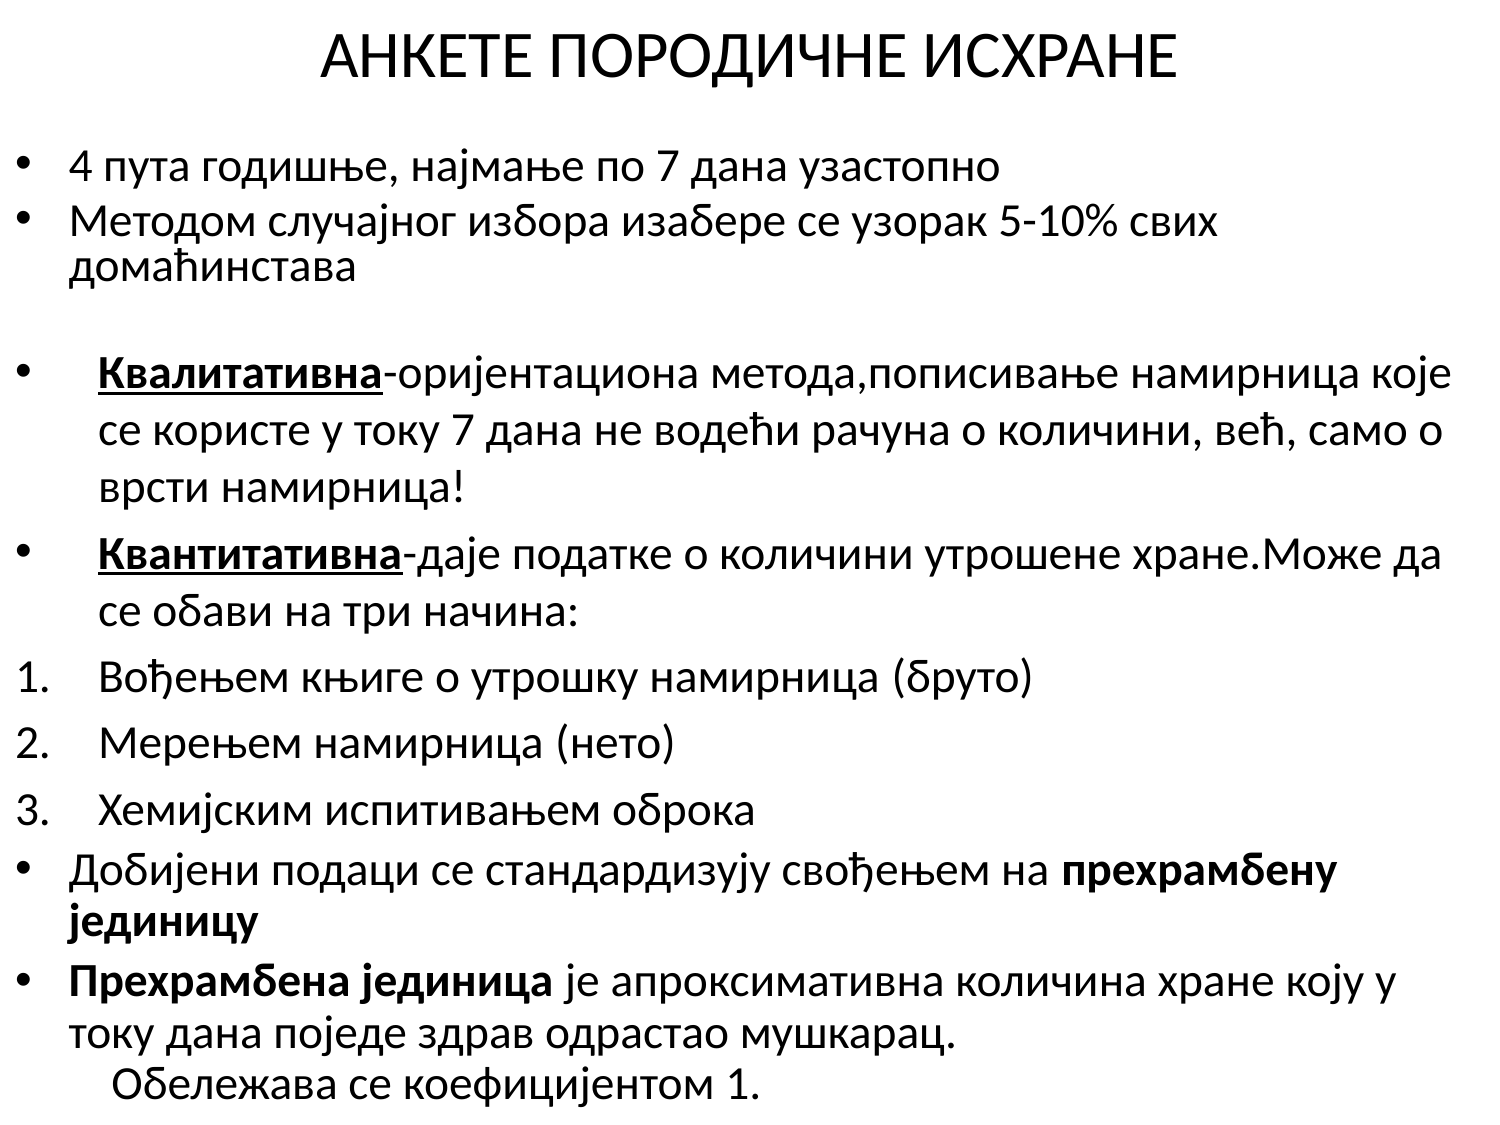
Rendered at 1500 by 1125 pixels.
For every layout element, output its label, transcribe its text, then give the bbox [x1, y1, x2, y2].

list 4 пута годишње, најмање по 7 дана узастопно Методом случајног избора изабере се узорак 5-10% свих домаћинстава Квалитативна-оријентациона метода,пописивање намирница које се користе у току 7 дана не водећи рачуна о количини, већ, само о врсти намирница! Квантитативна-даје податке о количини утрошене хране.Може да се обави на три начина: Вођењем књиге о утрошку намирница (бруто) Мерењем намирница (нето) Хемијским испитивањем оброка Добијени подаци се стандардизују свођењем на прехрамбену јединицу Прехрамбена јединица је апроксимативна количина хране коју у току дана поједе здрав одрастао мушкарац. Обележава се коефицијентом 1. [0, 137, 1500, 1125]
title АНКЕТЕ ПОРОДИЧНЕ ИСХРАНЕ [0, 0, 1500, 102]
